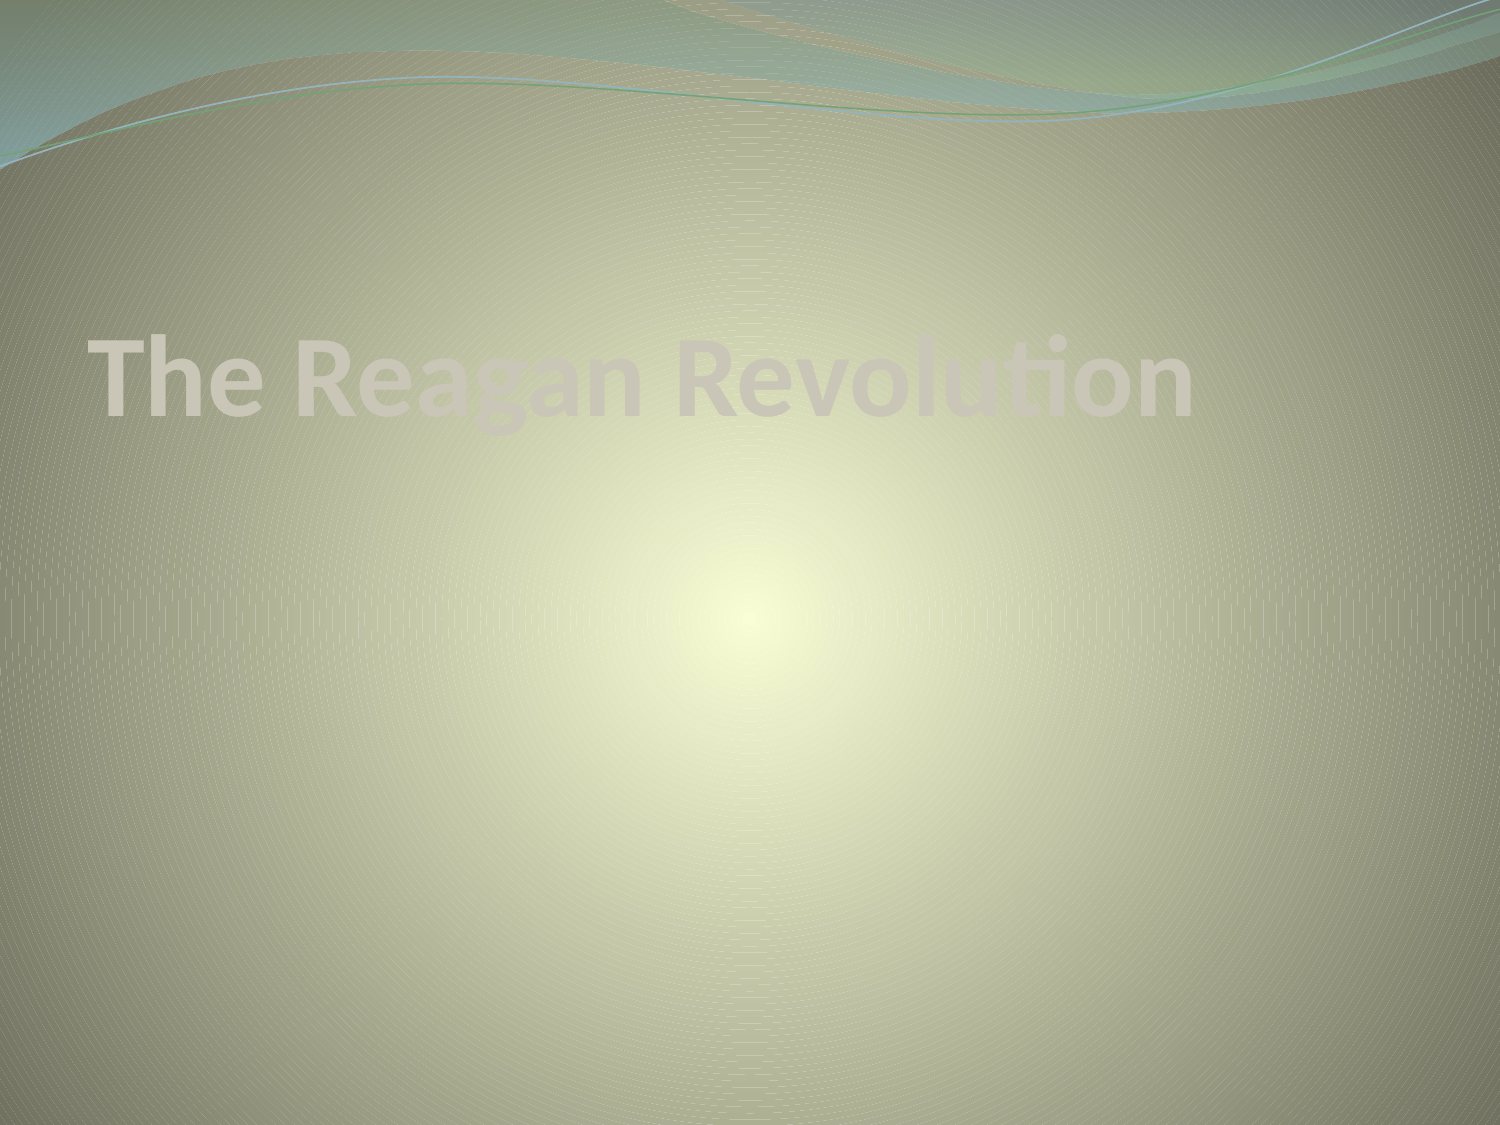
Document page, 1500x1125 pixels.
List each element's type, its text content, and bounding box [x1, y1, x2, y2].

title The Reagan Revolution [86, 216, 1362, 440]
